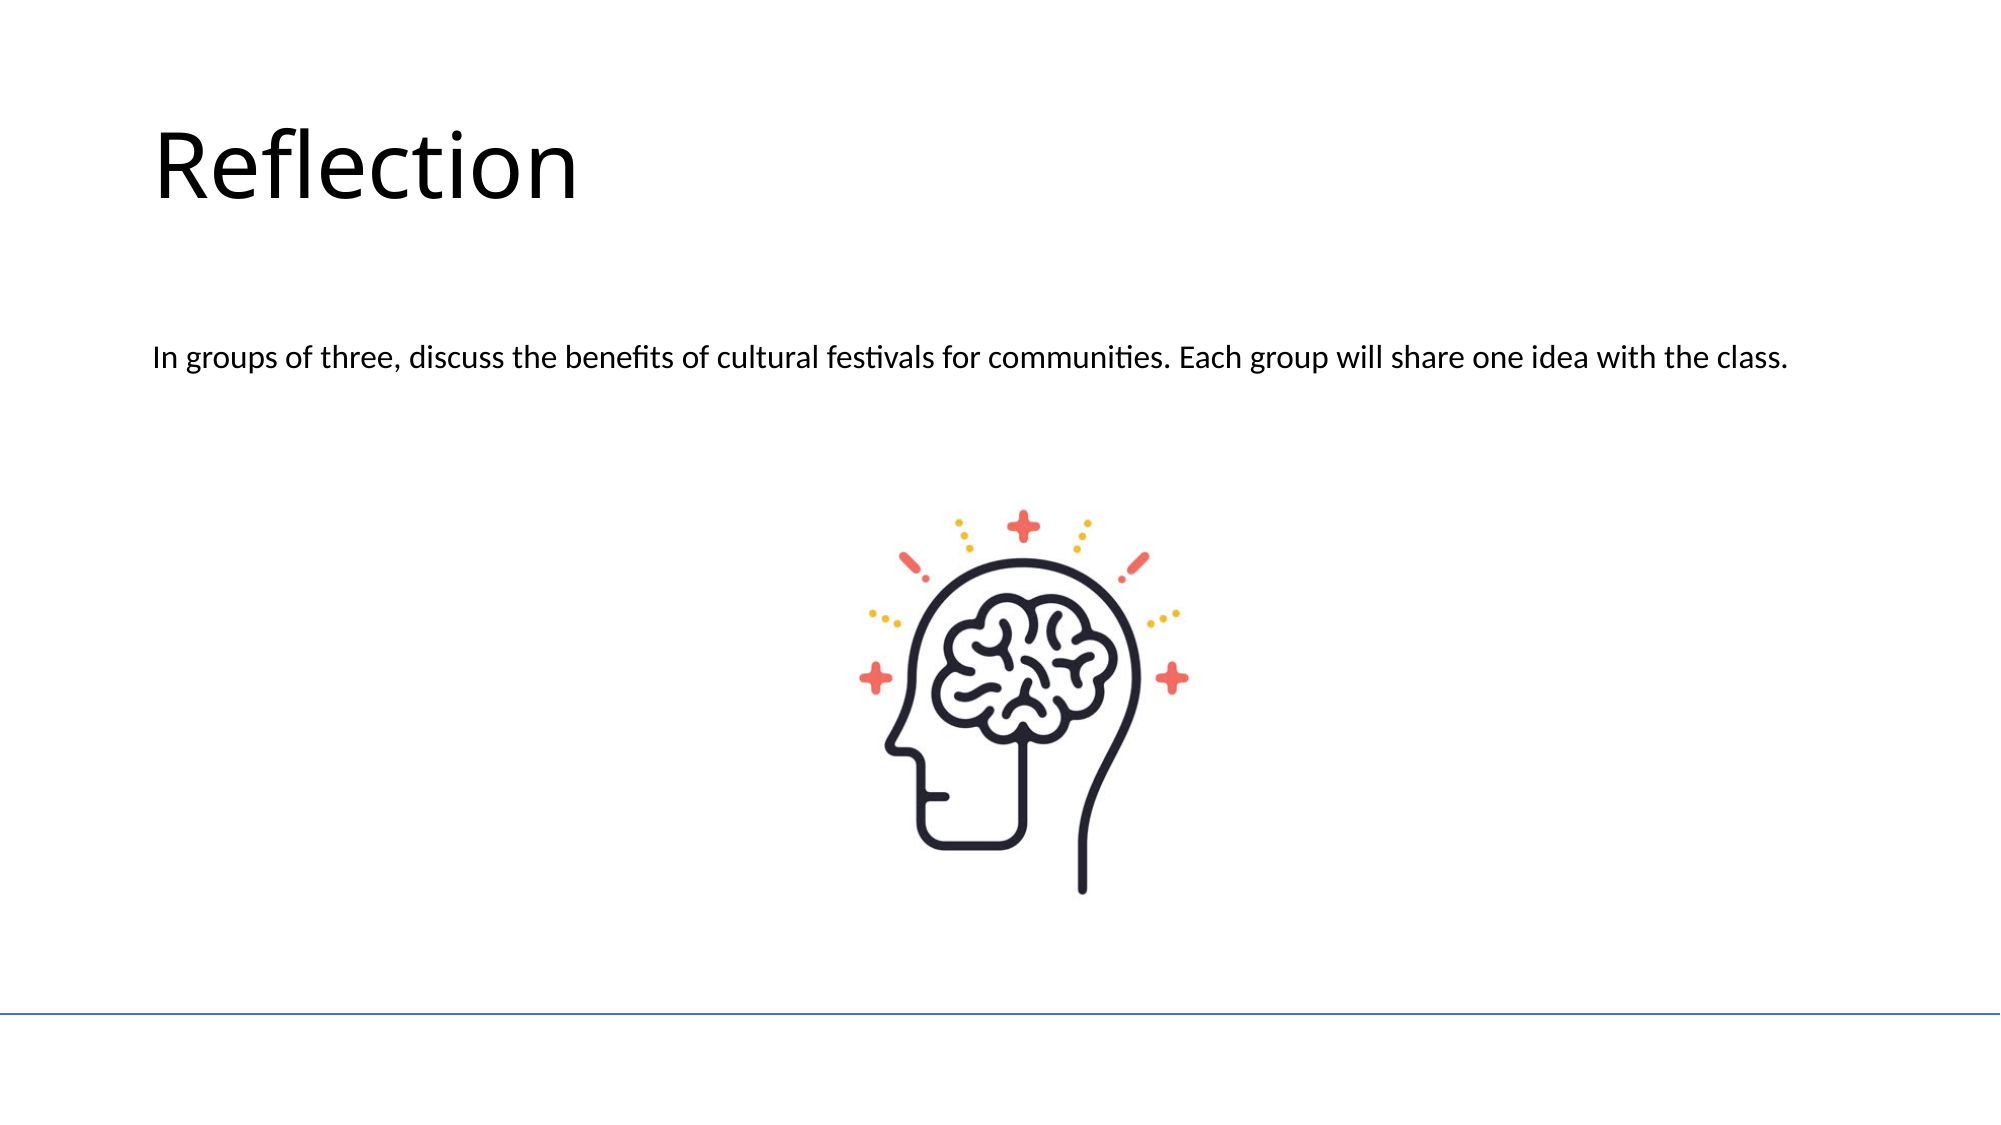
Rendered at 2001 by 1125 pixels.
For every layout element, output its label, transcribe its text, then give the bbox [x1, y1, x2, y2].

picture [634, 477, 1413, 916]
list In groups of three, discuss the benefits of cultural festivals for communities. Each group will share one idea with the class. [137, 307, 1863, 1006]
title Reflection [137, 59, 1863, 278]
